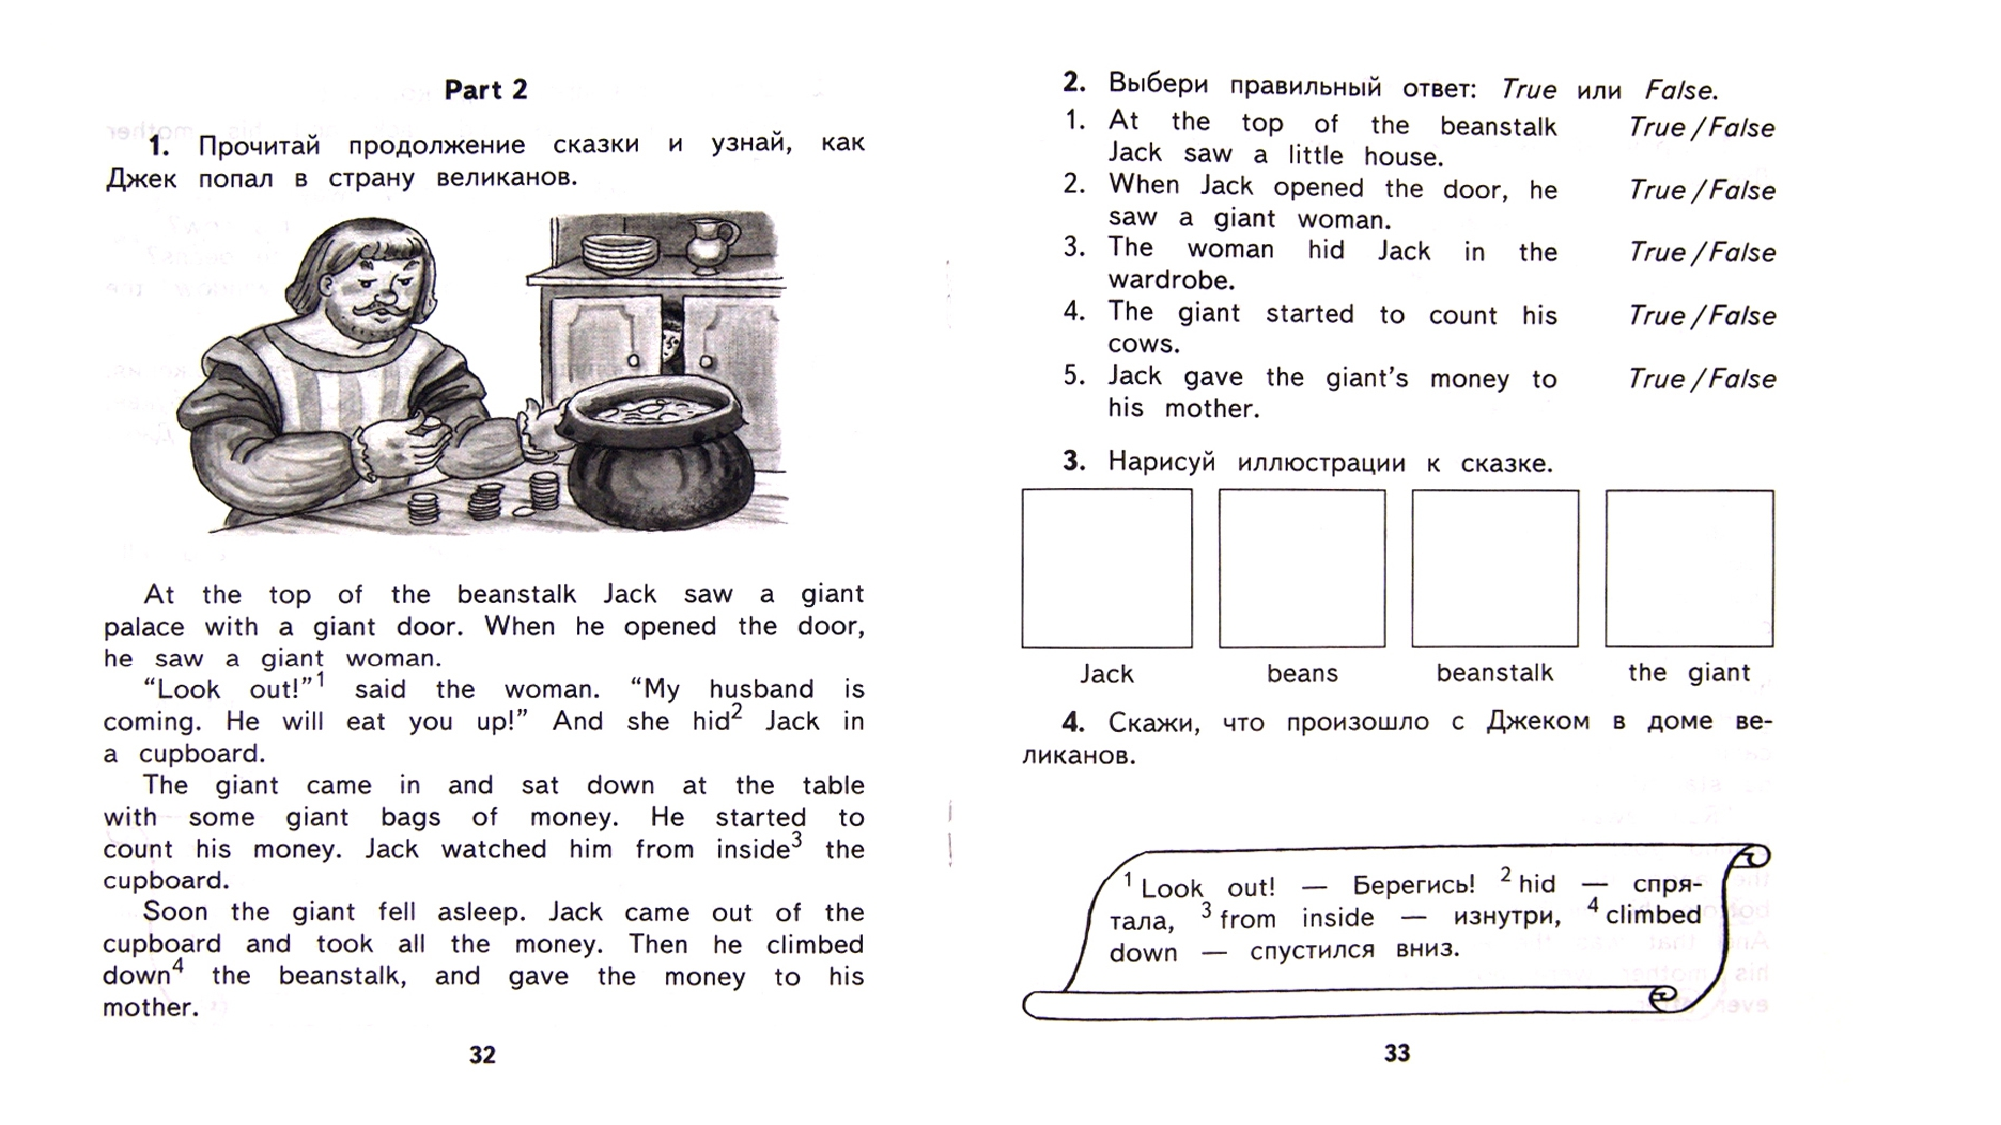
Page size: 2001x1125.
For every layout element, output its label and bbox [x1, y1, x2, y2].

picture [39, 20, 1853, 1095]
